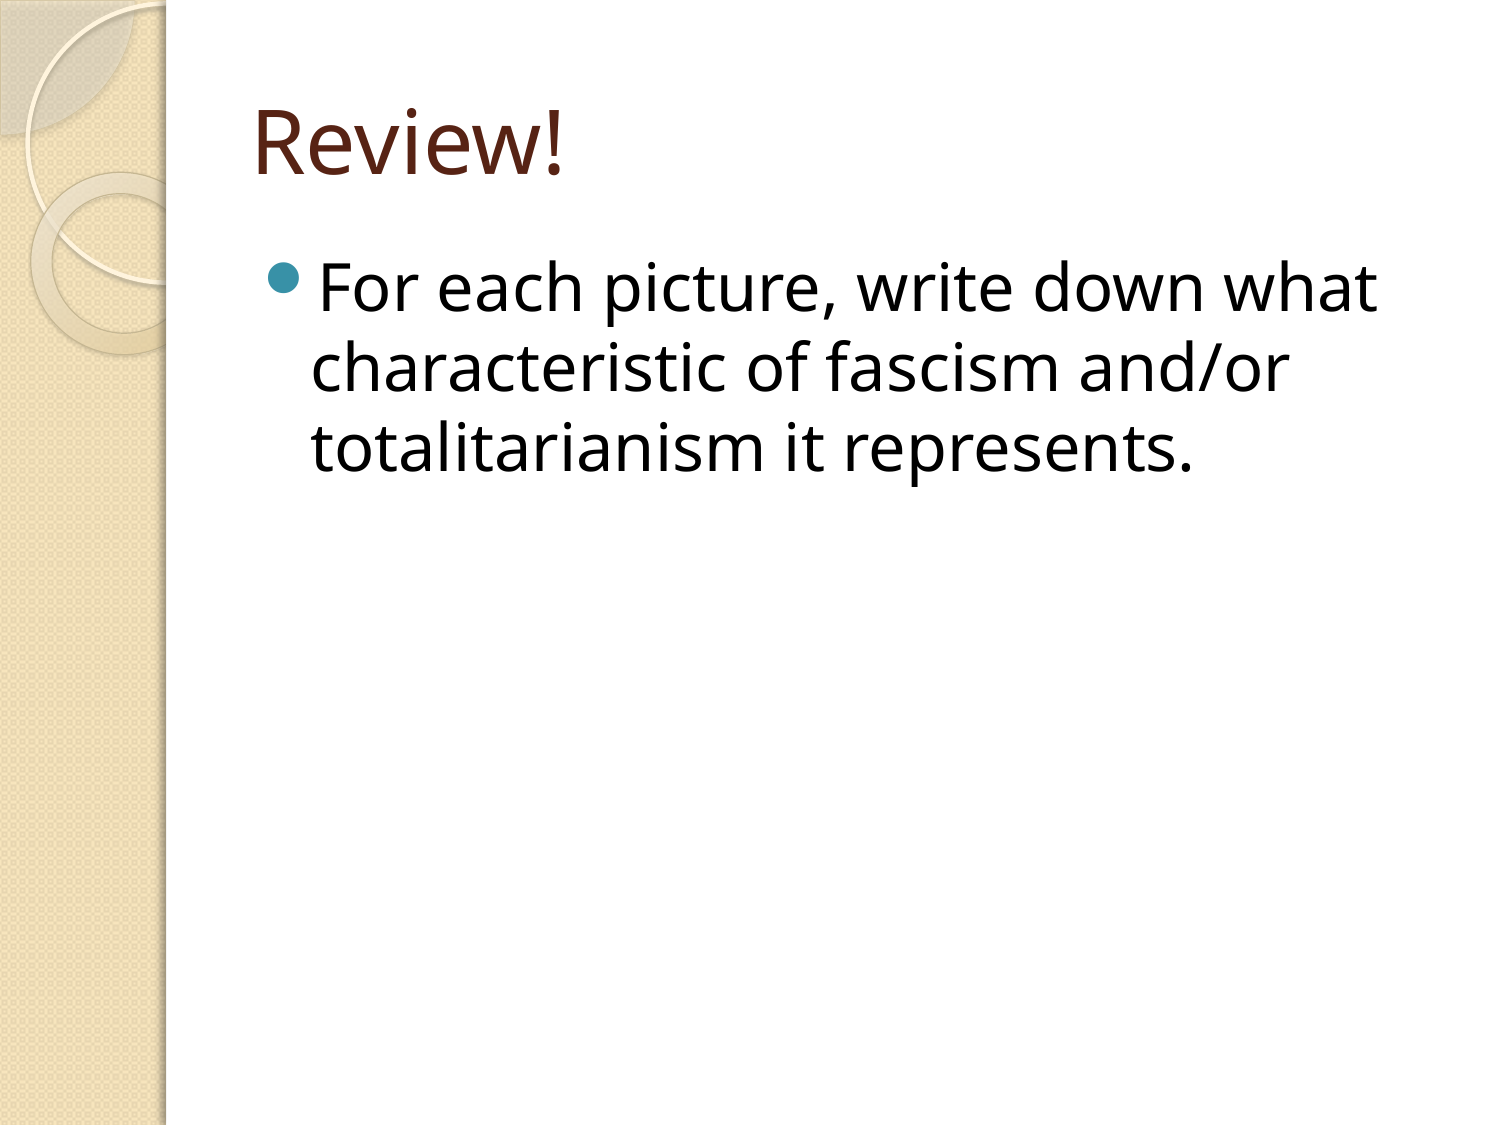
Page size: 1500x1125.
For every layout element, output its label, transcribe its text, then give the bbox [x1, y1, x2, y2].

title Review! [235, 45, 1466, 233]
list For each picture, write down what characteristic of fascism and/or totalitarianism it represents. [235, 237, 1466, 1025]
